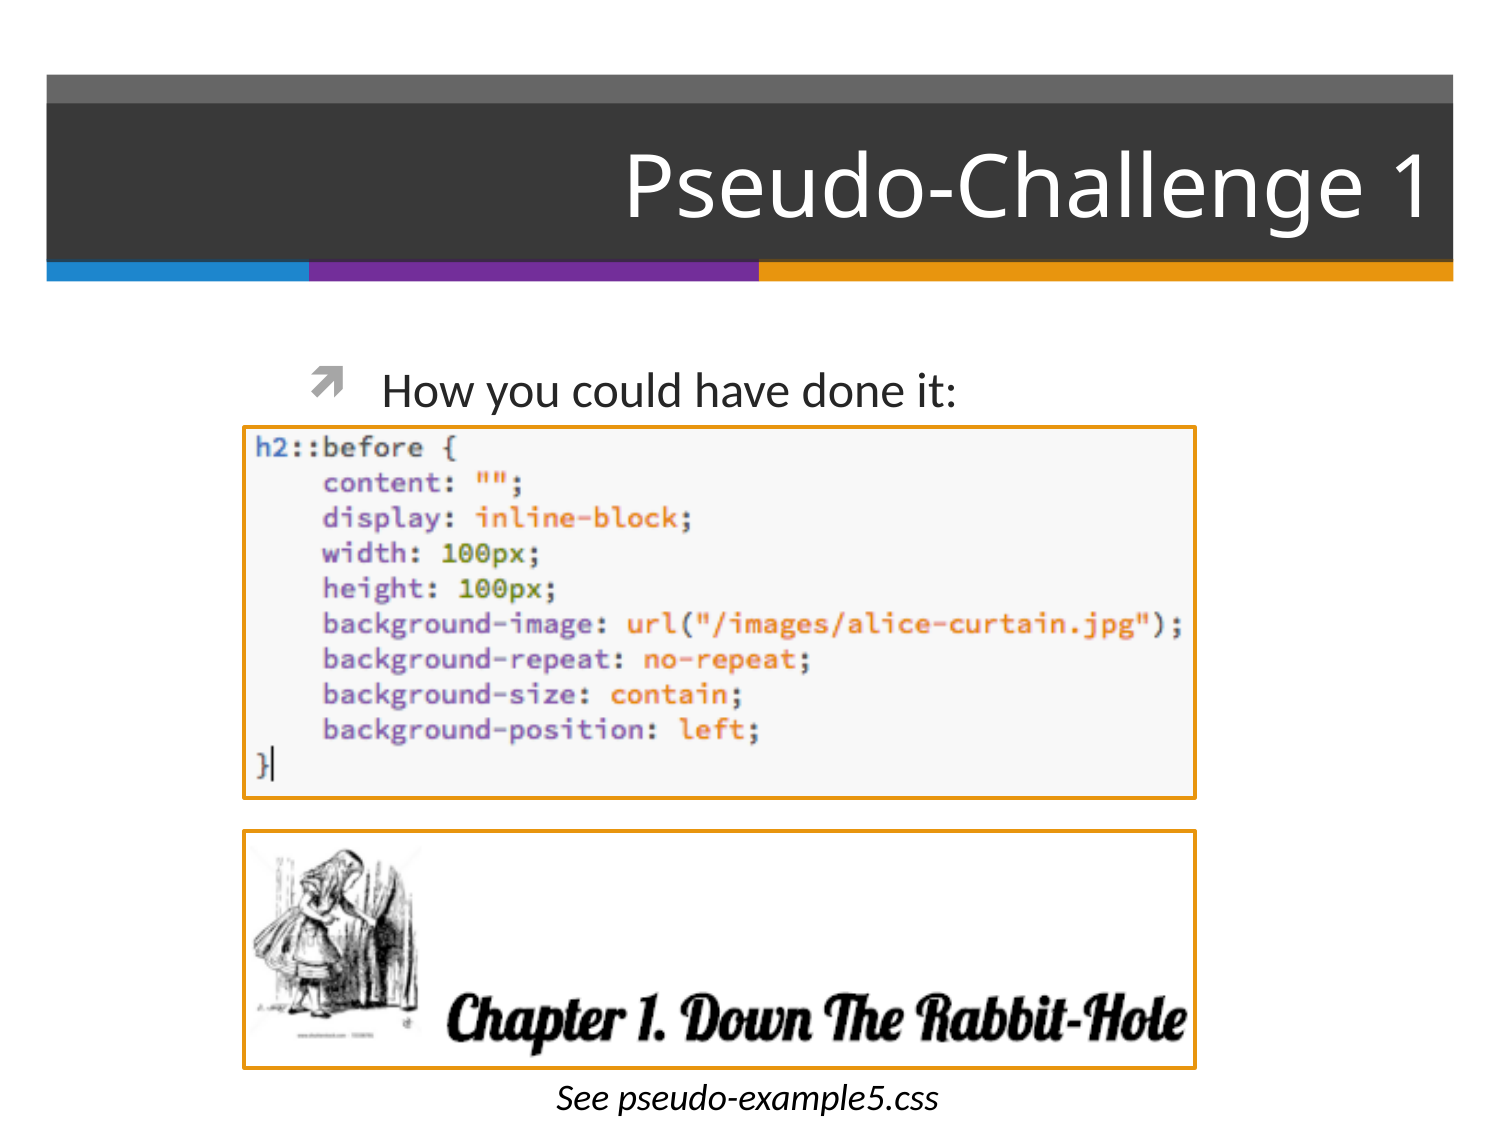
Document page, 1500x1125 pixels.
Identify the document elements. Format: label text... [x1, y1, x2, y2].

title Pseudo-Challenge 1 [46, 103, 1454, 263]
picture [245, 832, 1194, 1067]
picture [245, 428, 1194, 797]
text_box See pseudo-example5.css [541, 1078, 990, 1125]
list How you could have done it: [292, 350, 1454, 1005]
